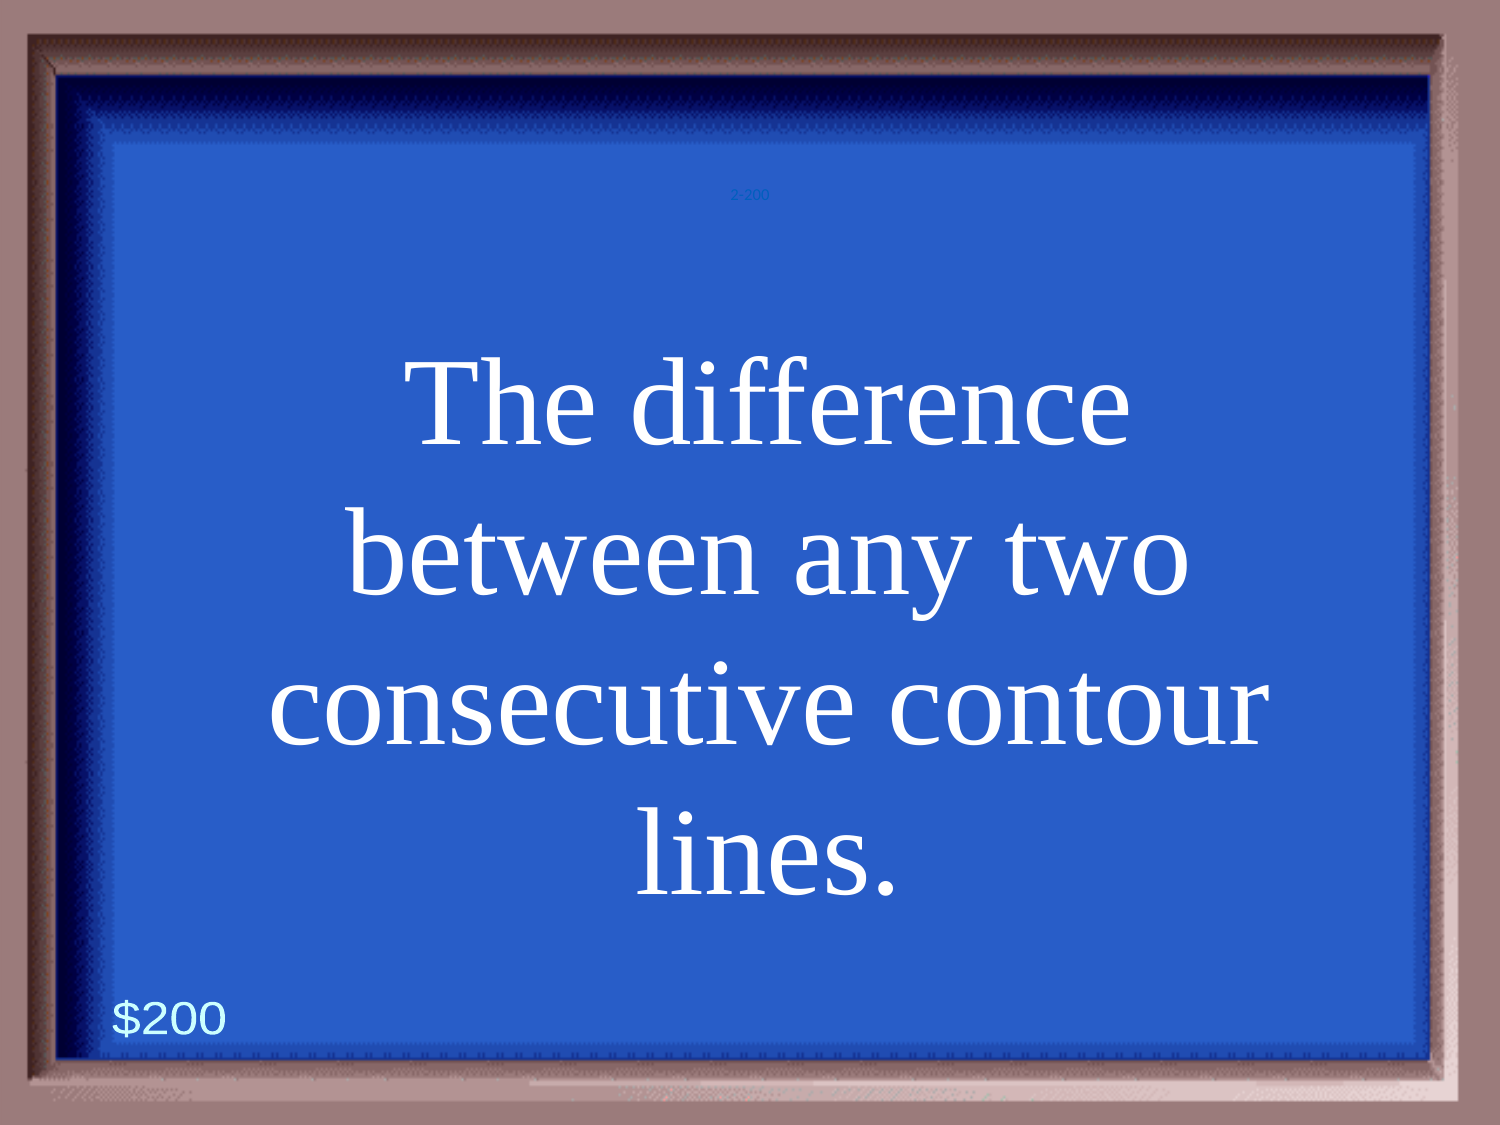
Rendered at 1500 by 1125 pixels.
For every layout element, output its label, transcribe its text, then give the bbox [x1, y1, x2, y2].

title 2-200 [112, 99, 1388, 288]
text_box The difference between any two consecutive contour lines. [199, 312, 1338, 928]
picture [0, 0, 1500, 1125]
